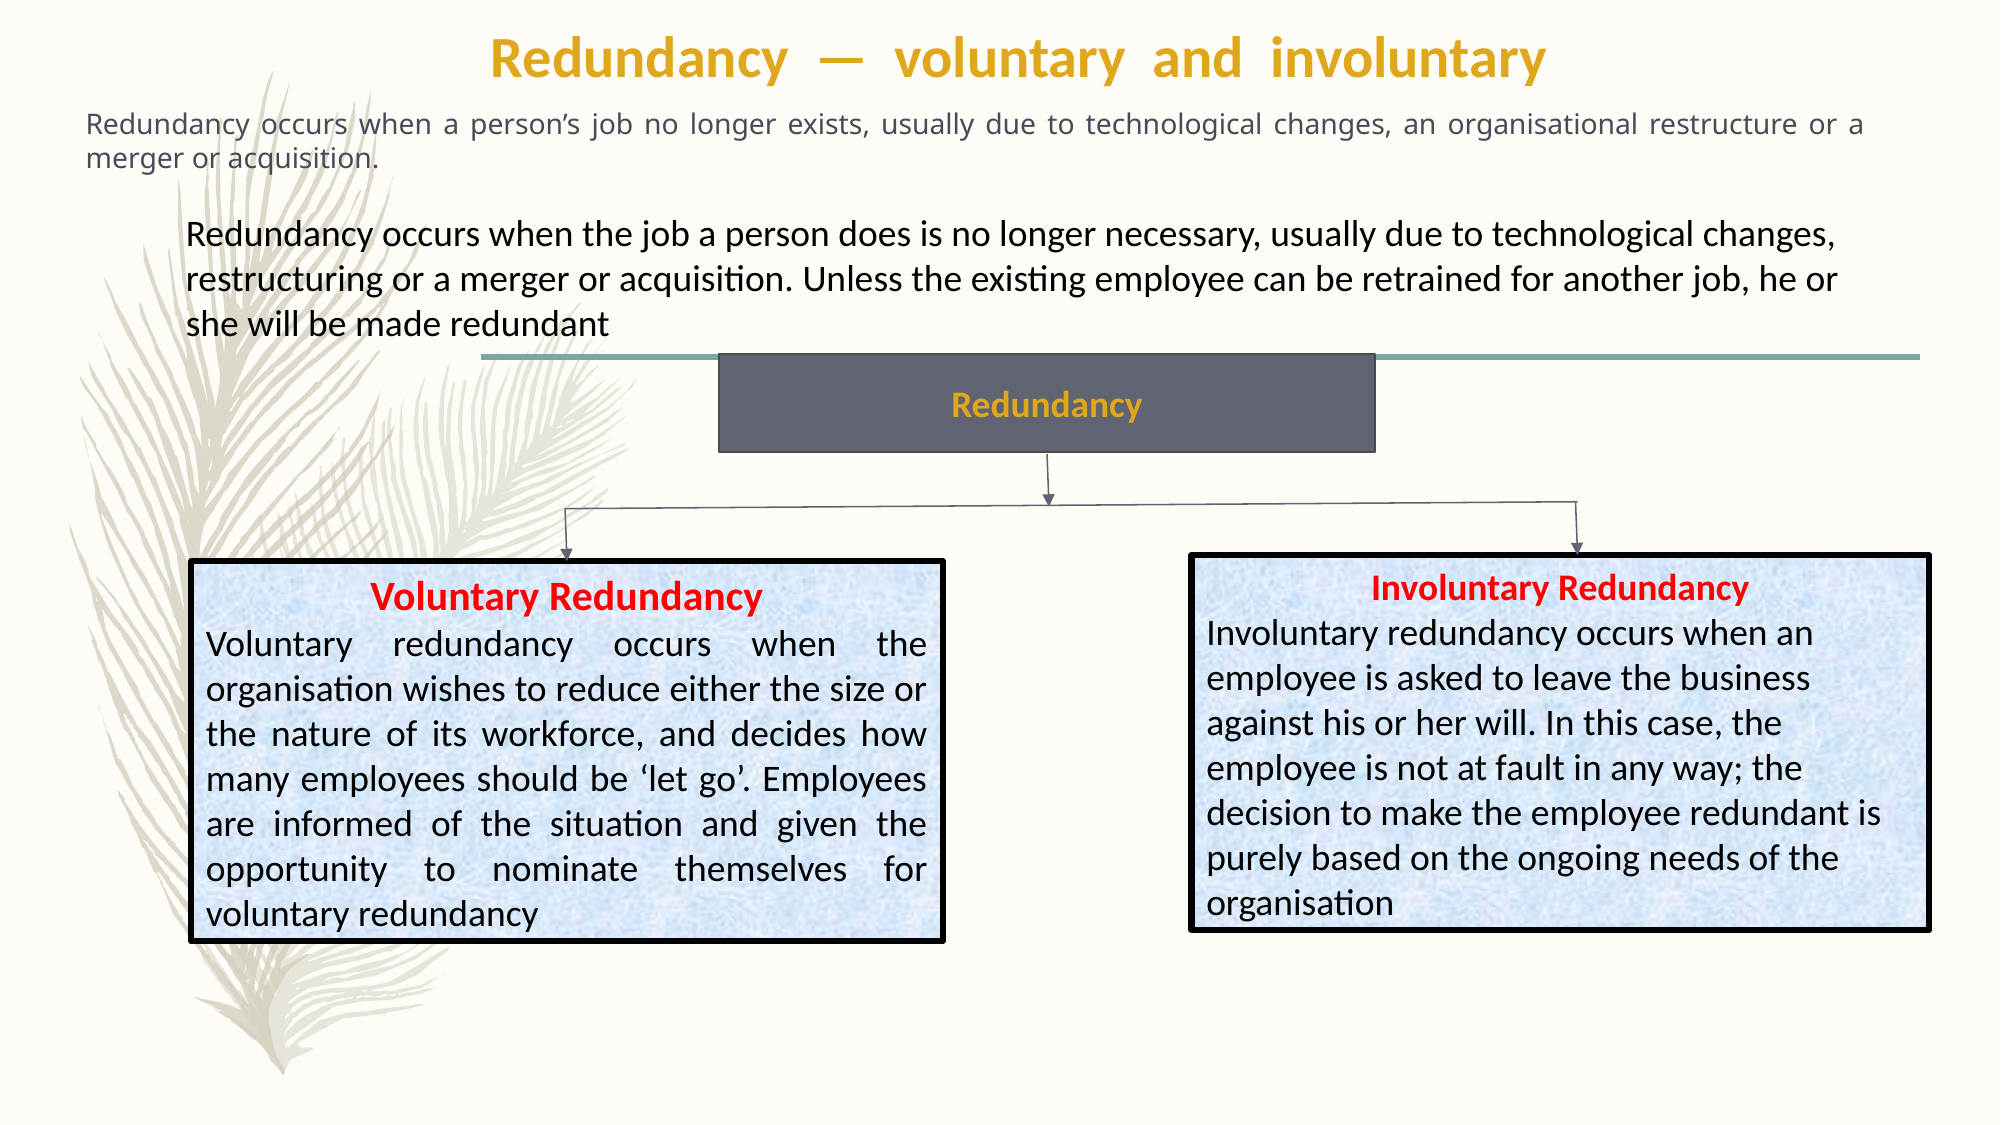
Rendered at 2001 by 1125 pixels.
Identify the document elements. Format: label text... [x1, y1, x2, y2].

text_box Involuntary Redundancy Involuntary redundancy occurs when an employee is asked to leave the business against his or her will. In this case, the employee is not at fault in any way; the decision to make the employee redundant is purely based on the ongoing needs of the organisation [1191, 555, 1930, 930]
text_box Redundancy occurs when the job a person does is no longer necessary, usually due to technological changes, restructuring or a merger or acquisition. Unless the existing employee can be retrained for another job, he or she will be made redundant [171, 202, 1880, 352]
text_box Voluntary Redundancy Voluntary redundancy occurs when the organisation wishes to reduce either the size or the nature of its workforce, and decides how many employees should be ‘let go’. Employees are informed of the situation and given the opportunity to nominate themselves for voluntary redundancy [191, 561, 943, 941]
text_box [564, 501, 1578, 509]
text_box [564, 509, 568, 562]
text_box Redundancy — voluntary and involuntary [385, 12, 1653, 97]
title Redundancy occurs when a person’s job no longer exists, usually due to technological changes, an organisational restructure or a merger or acquisition. [70, 31, 1880, 184]
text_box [1046, 453, 1050, 501]
text_box Redundancy [718, 353, 1376, 453]
